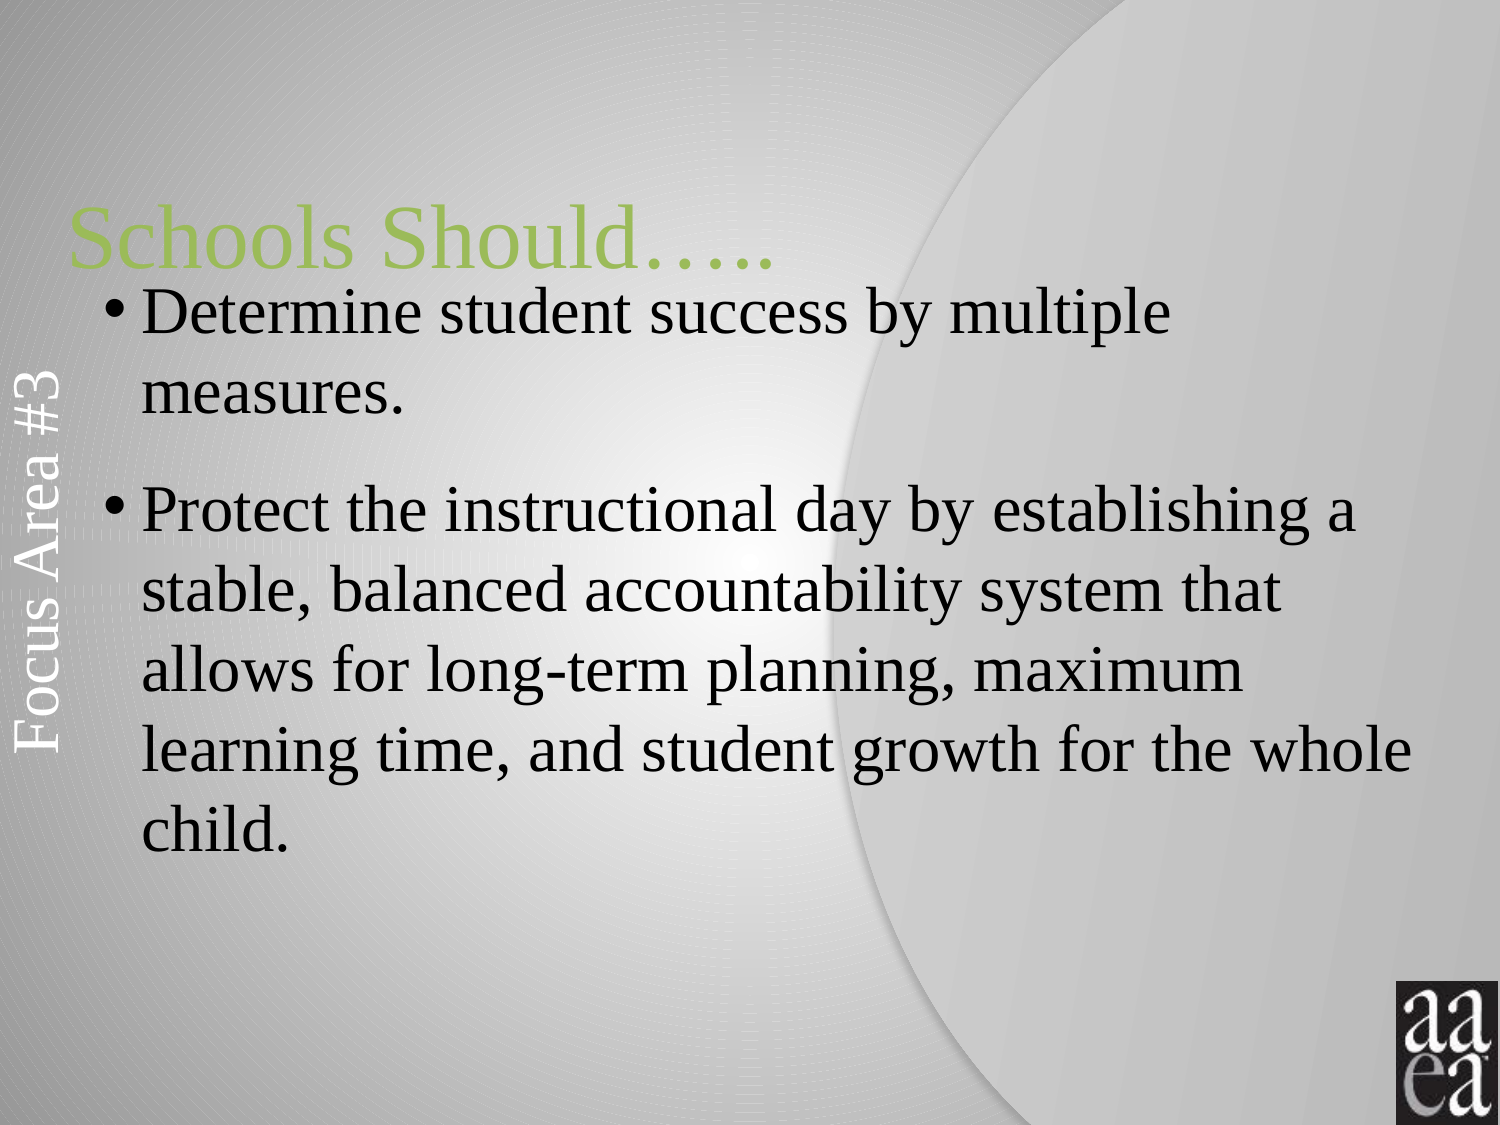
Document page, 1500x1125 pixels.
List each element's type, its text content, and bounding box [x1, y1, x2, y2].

list Determine student success by multiple measures. Protect the instructional day by establishing a stable, balanced accountability system that allows for long-term planning, maximum learning time, and student growth for the whole child. [51, 252, 1449, 1000]
title Schools Should….. [77, 161, 1449, 252]
picture [1396, 981, 1498, 1125]
text_box Focus Area #3 [0, 140, 77, 985]
